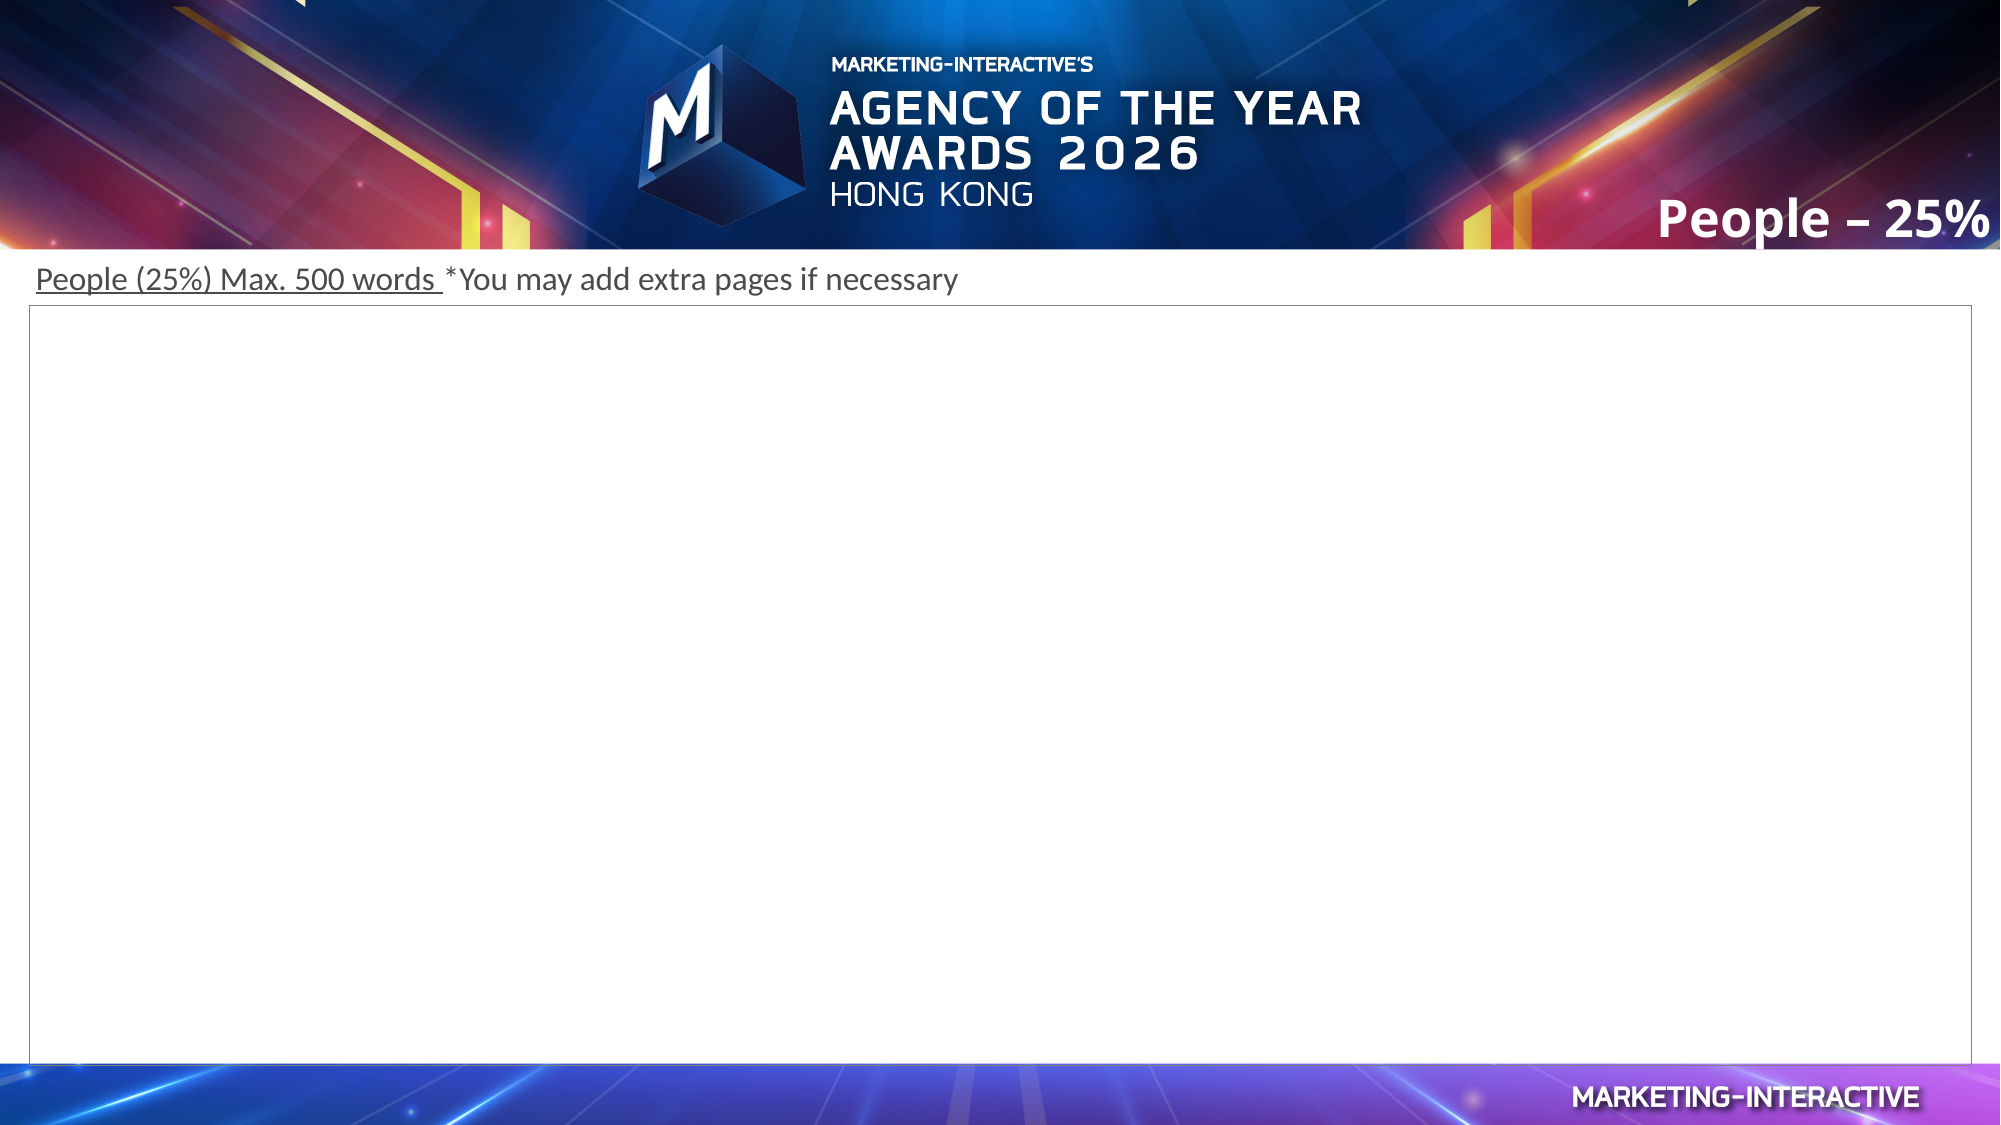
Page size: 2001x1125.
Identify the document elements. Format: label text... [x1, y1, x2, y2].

text_box People – 25% [1641, 178, 2000, 256]
table_header [30, 306, 1971, 1065]
text_box People (25%) Max. 500 words *You may add extra pages if necessary [21, 249, 1134, 304]
picture [0, 0, 2000, 1125]
